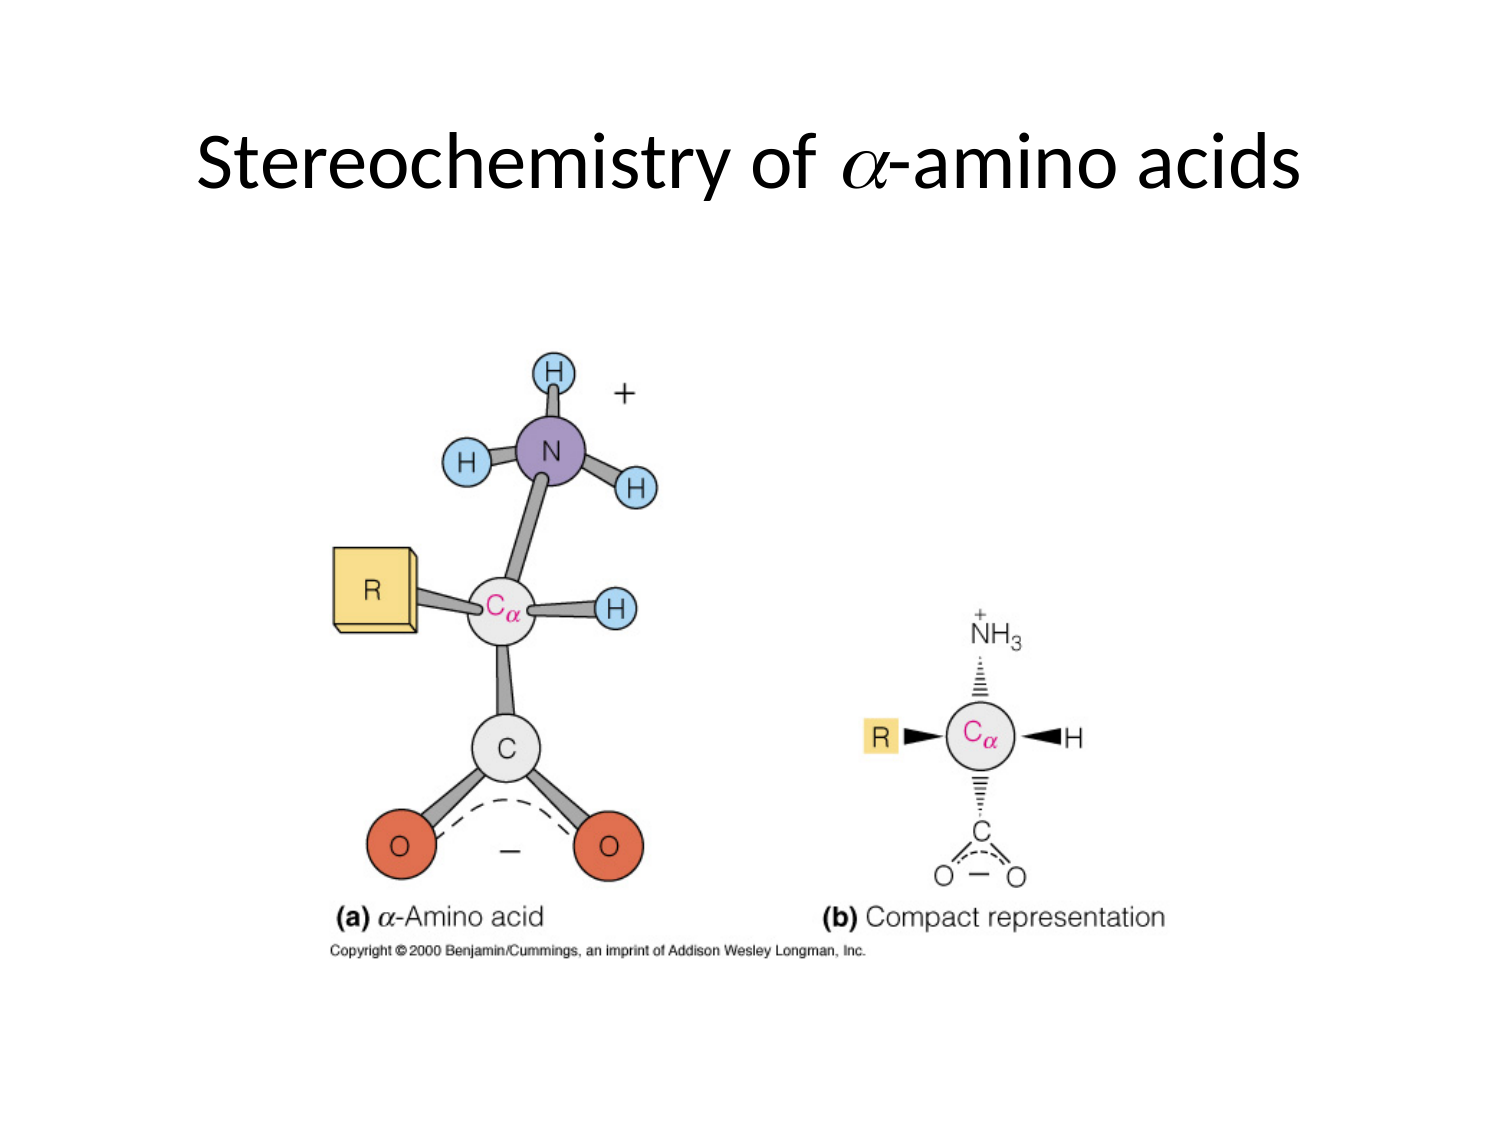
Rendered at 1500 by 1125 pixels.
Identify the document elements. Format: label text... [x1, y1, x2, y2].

picture [317, 337, 1183, 971]
title Stereochemistry of -amino acids [112, 62, 1388, 250]
